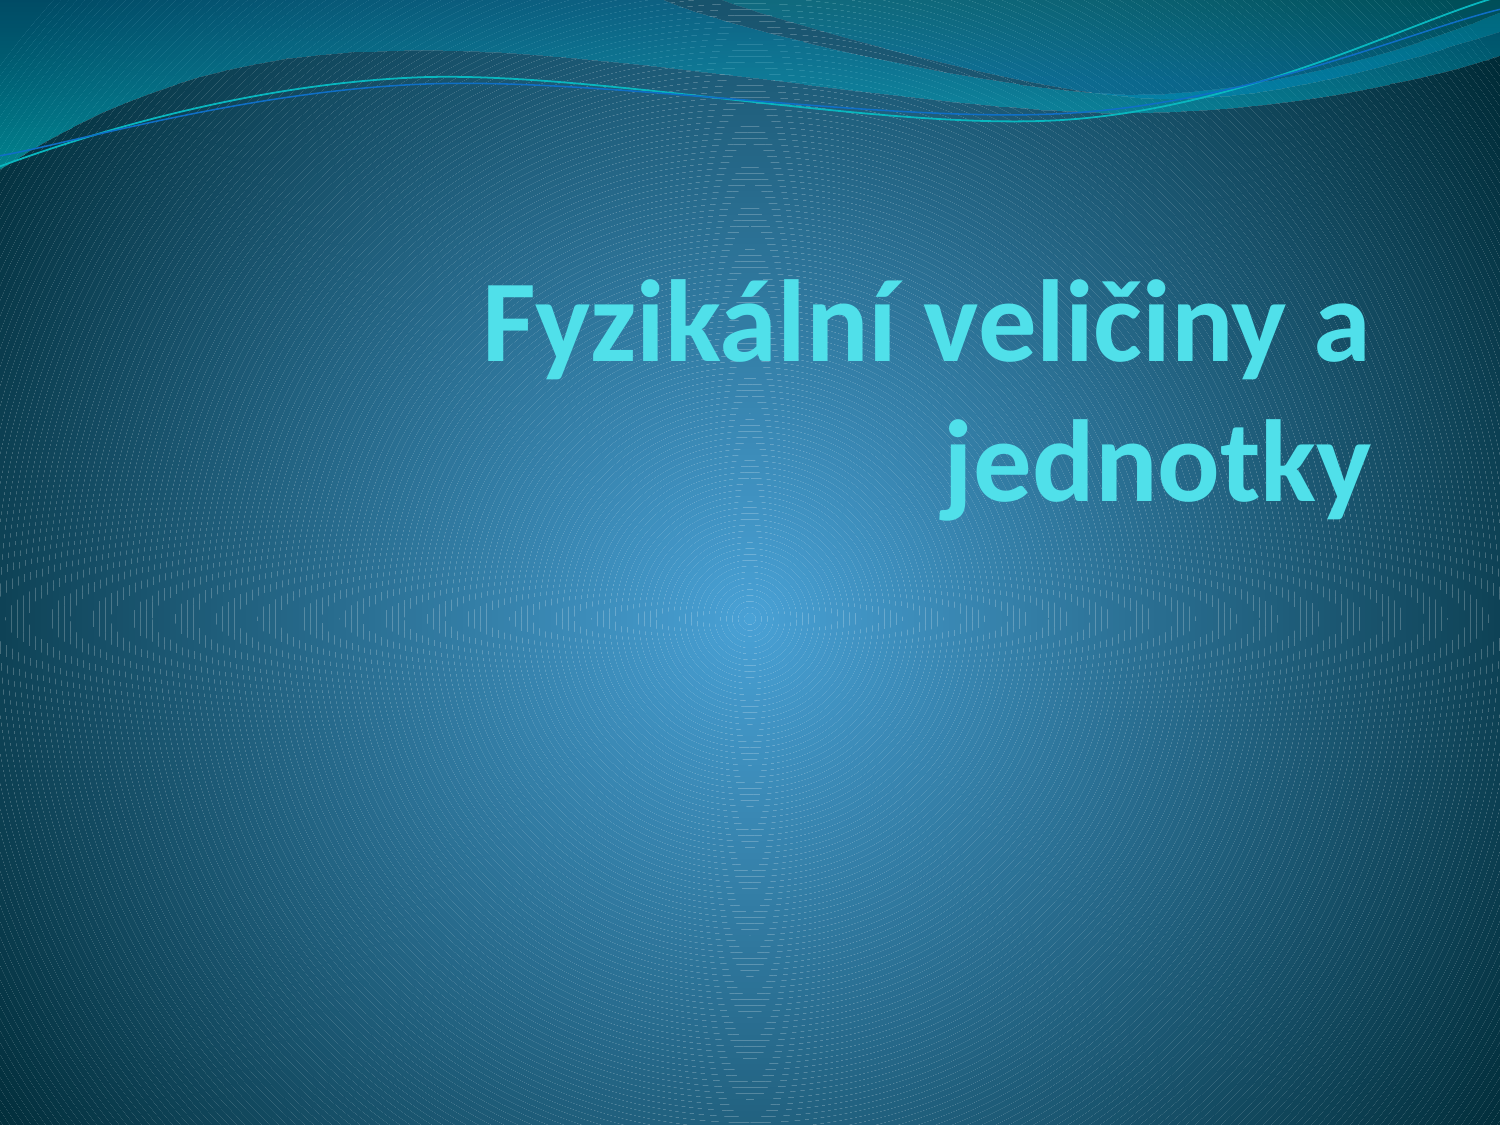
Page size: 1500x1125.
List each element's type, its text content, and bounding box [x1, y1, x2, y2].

title Fyzikální veličiny a jednotky [87, 224, 1376, 525]
